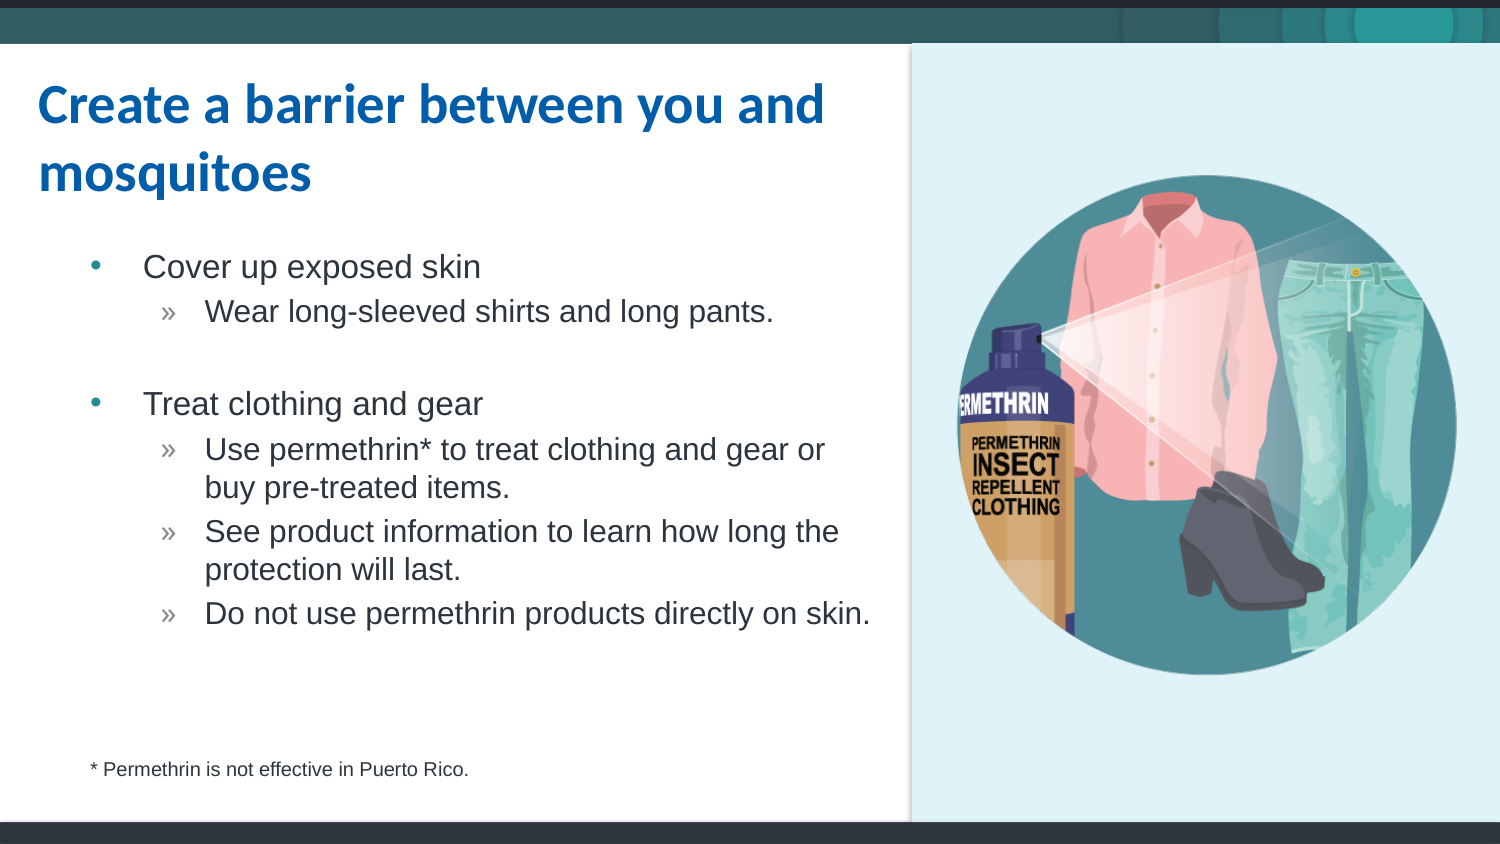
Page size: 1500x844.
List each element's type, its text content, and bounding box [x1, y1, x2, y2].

text_box [0, 822, 1500, 844]
picture [0, 0, 1500, 44]
picture [889, 134, 1497, 719]
title Create a barrier between you and mosquitoes [23, 59, 889, 211]
list Cover up exposed skin Wear long-sleeved shirts and long pants. Treat clothing and gear Use permethrin* to treat clothing and gear or buy pre-treated items. See product information to learn how long the protection will last. Do not use permethrin products directly on skin. * Permethrin is not effective in Puerto Rico. [75, 237, 889, 794]
